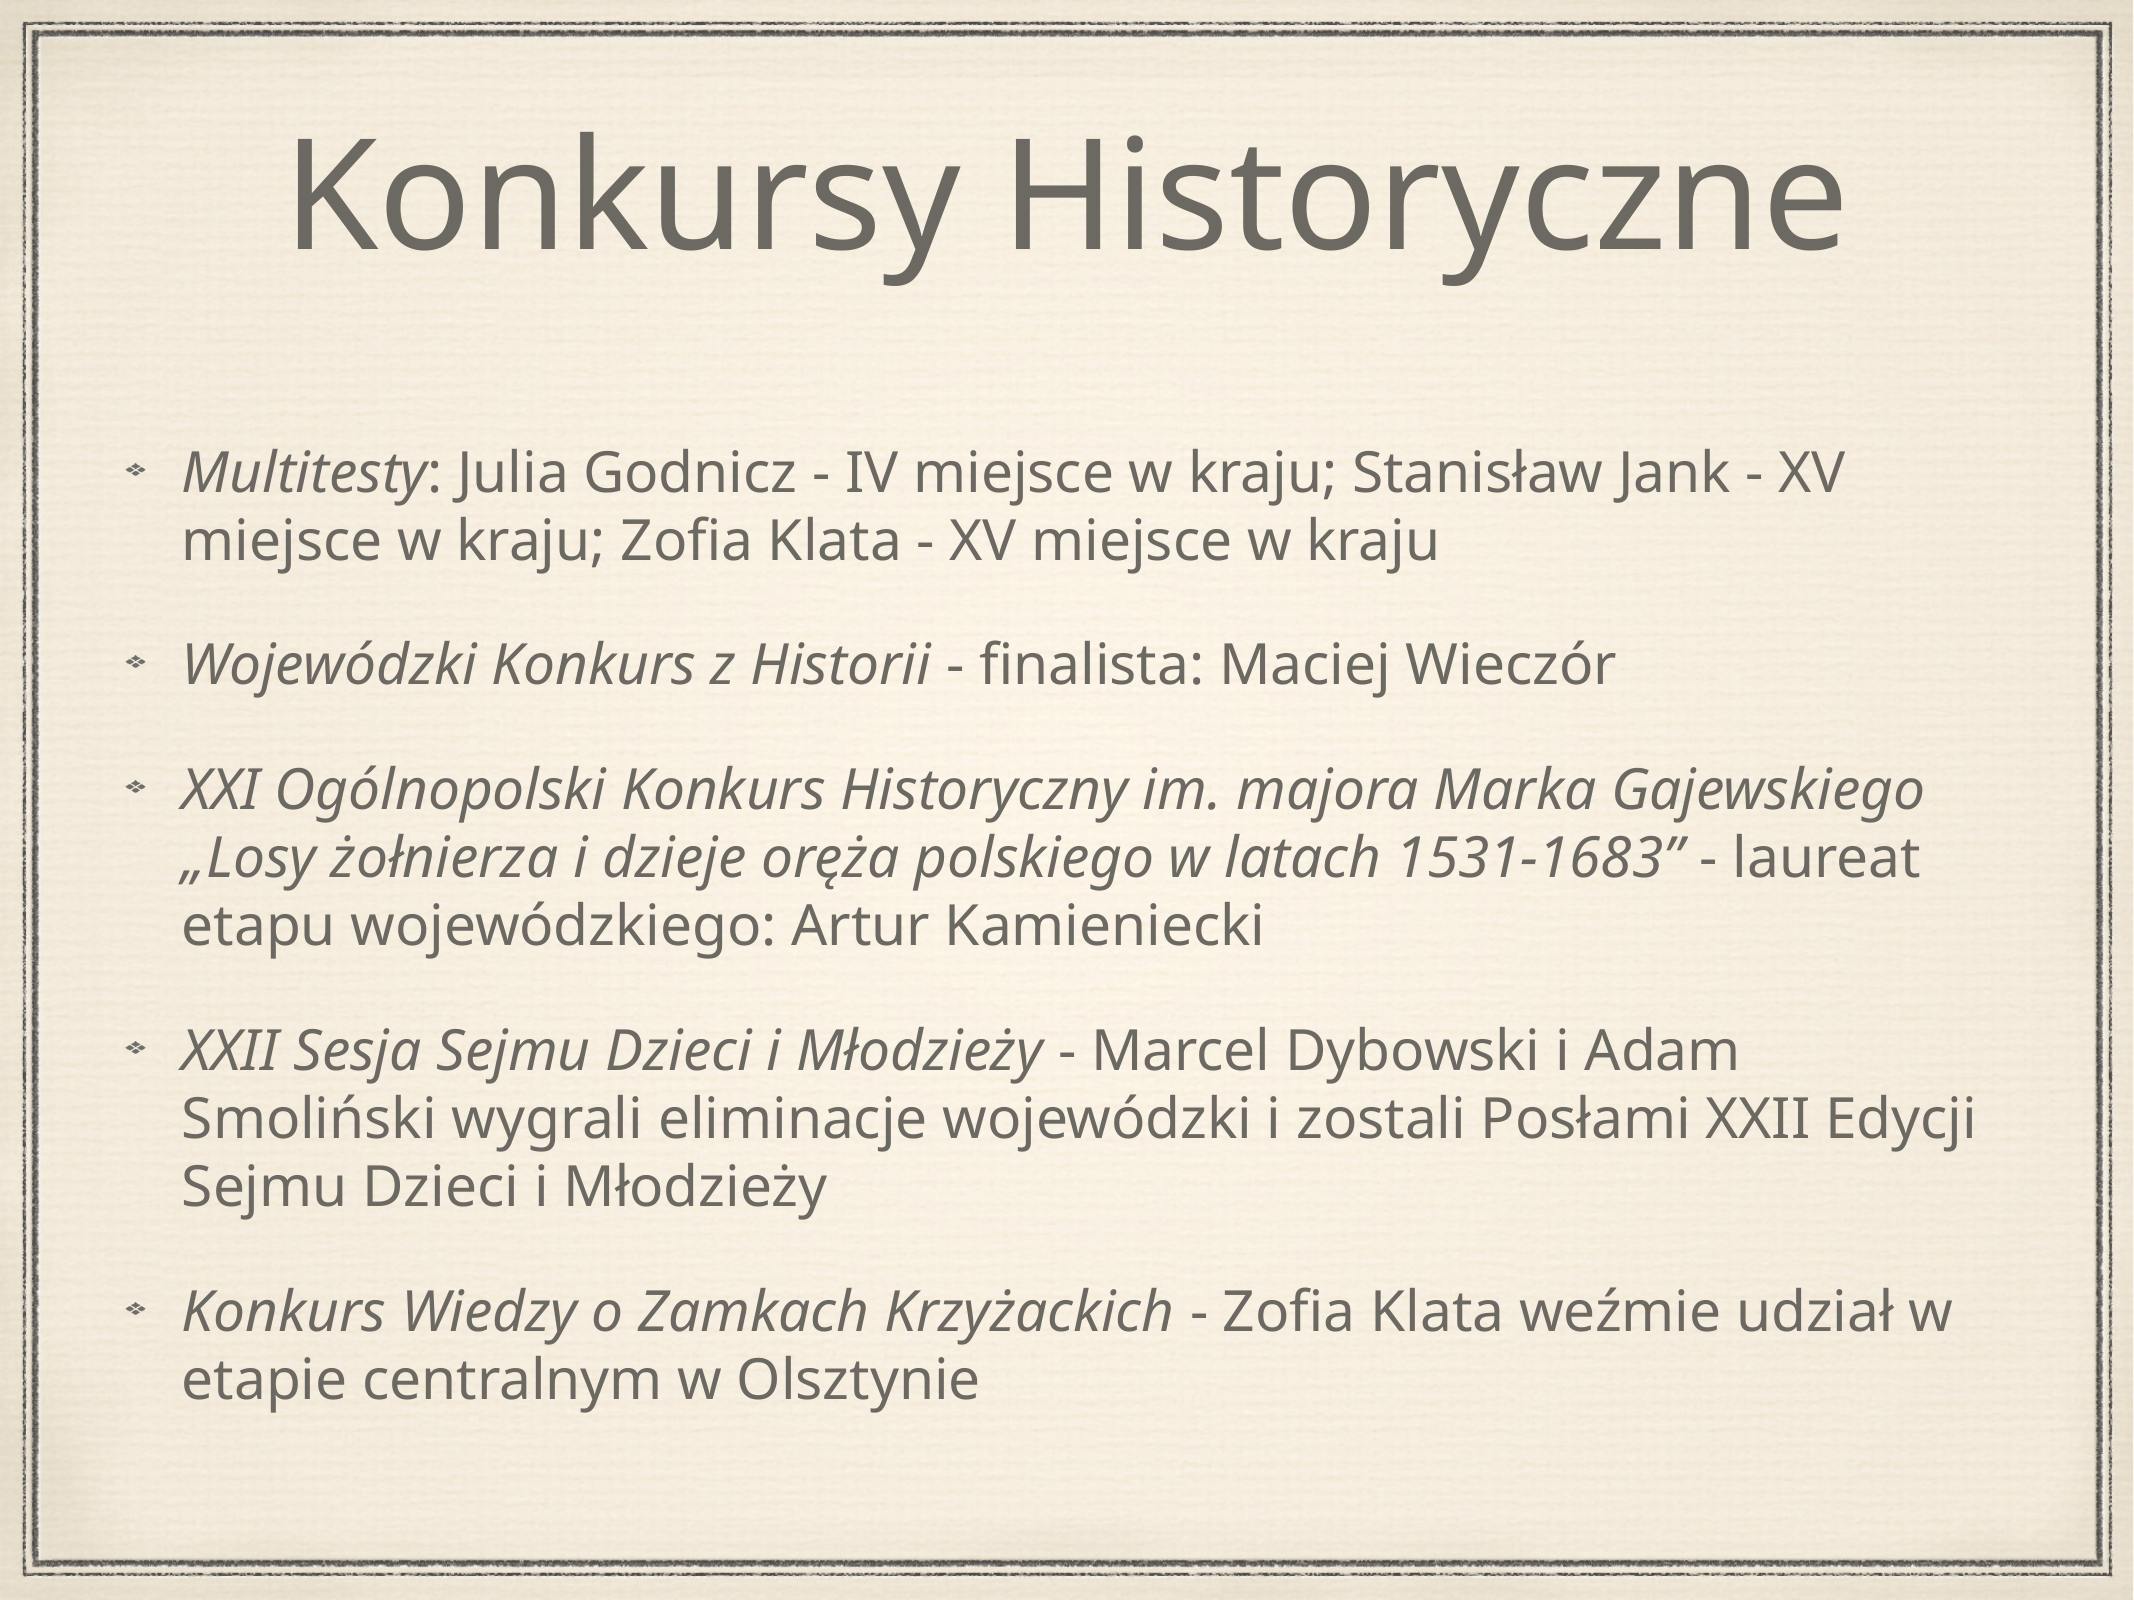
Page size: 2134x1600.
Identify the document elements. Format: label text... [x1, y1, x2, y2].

picture [0, 0, 2134, 1600]
list Multitesty: Julia Godnicz - IV miejsce w kraju; Stanisław Jank - XV miejsce w kraju; Zofia Klata - XV miejsce w kraju Wojewódzki Konkurs z Historii - finalista: Maciej Wieczór XXI Ogólnopolski Konkurs Historyczny im. majora Marka Gajewskiego „Losy żołnierza i dzieje oręża polskiego w latach 1531-1683” - laureat etapu wojewódzkiego: Artur Kamieniecki XXII Sesja Sejmu Dzieci i Młodzieży - Marcel Dybowski i Adam Smoliński wygrali eliminacje wojewódzki i zostali Posłami XXII Edycji Sejmu Dzieci i Młodzieży Konkurs Wiedzy o Zamkach Krzyżackich - Zofia Klata weźmie udział w etapie centralnym w Olsztynie [124, 453, 2009, 1393]
title Konkursy Historyczne [124, 61, 2009, 313]
